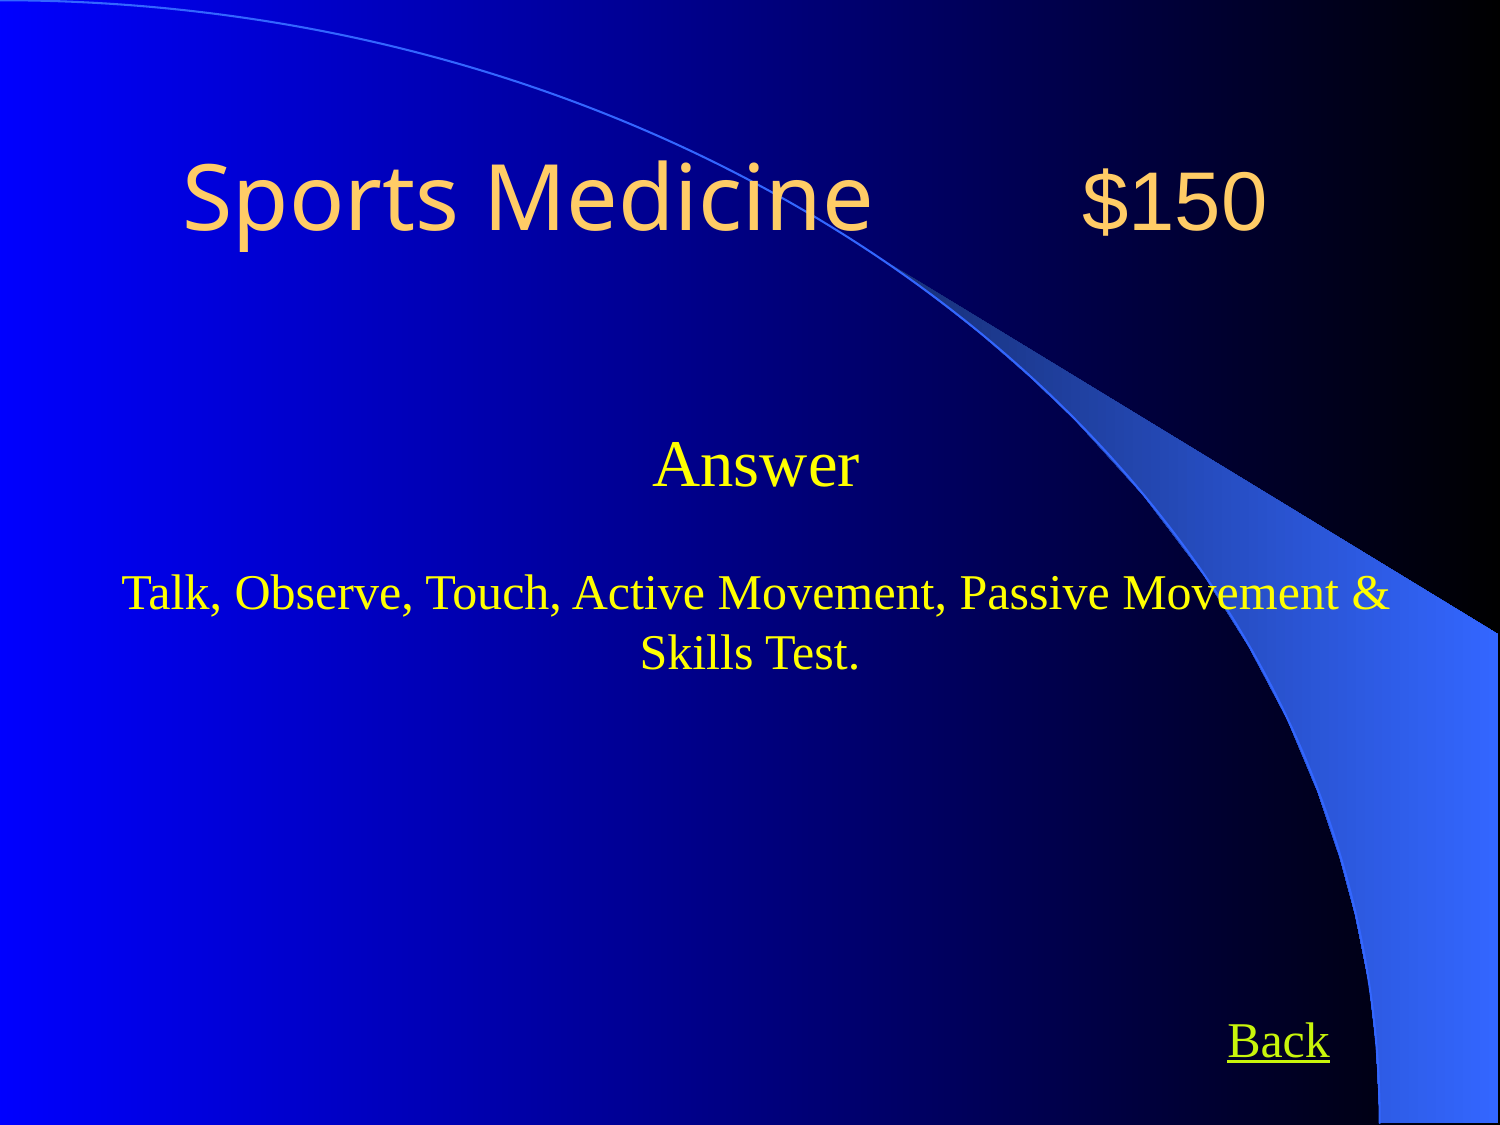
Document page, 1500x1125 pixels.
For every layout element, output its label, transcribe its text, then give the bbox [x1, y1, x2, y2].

text_box Answer Talk, Observe, Touch, Active Movement, Passive Movement & Skills Test. [99, 412, 1413, 868]
title Sports Medicine $150 [87, 99, 1363, 288]
text_box Back [1212, 999, 1438, 1075]
